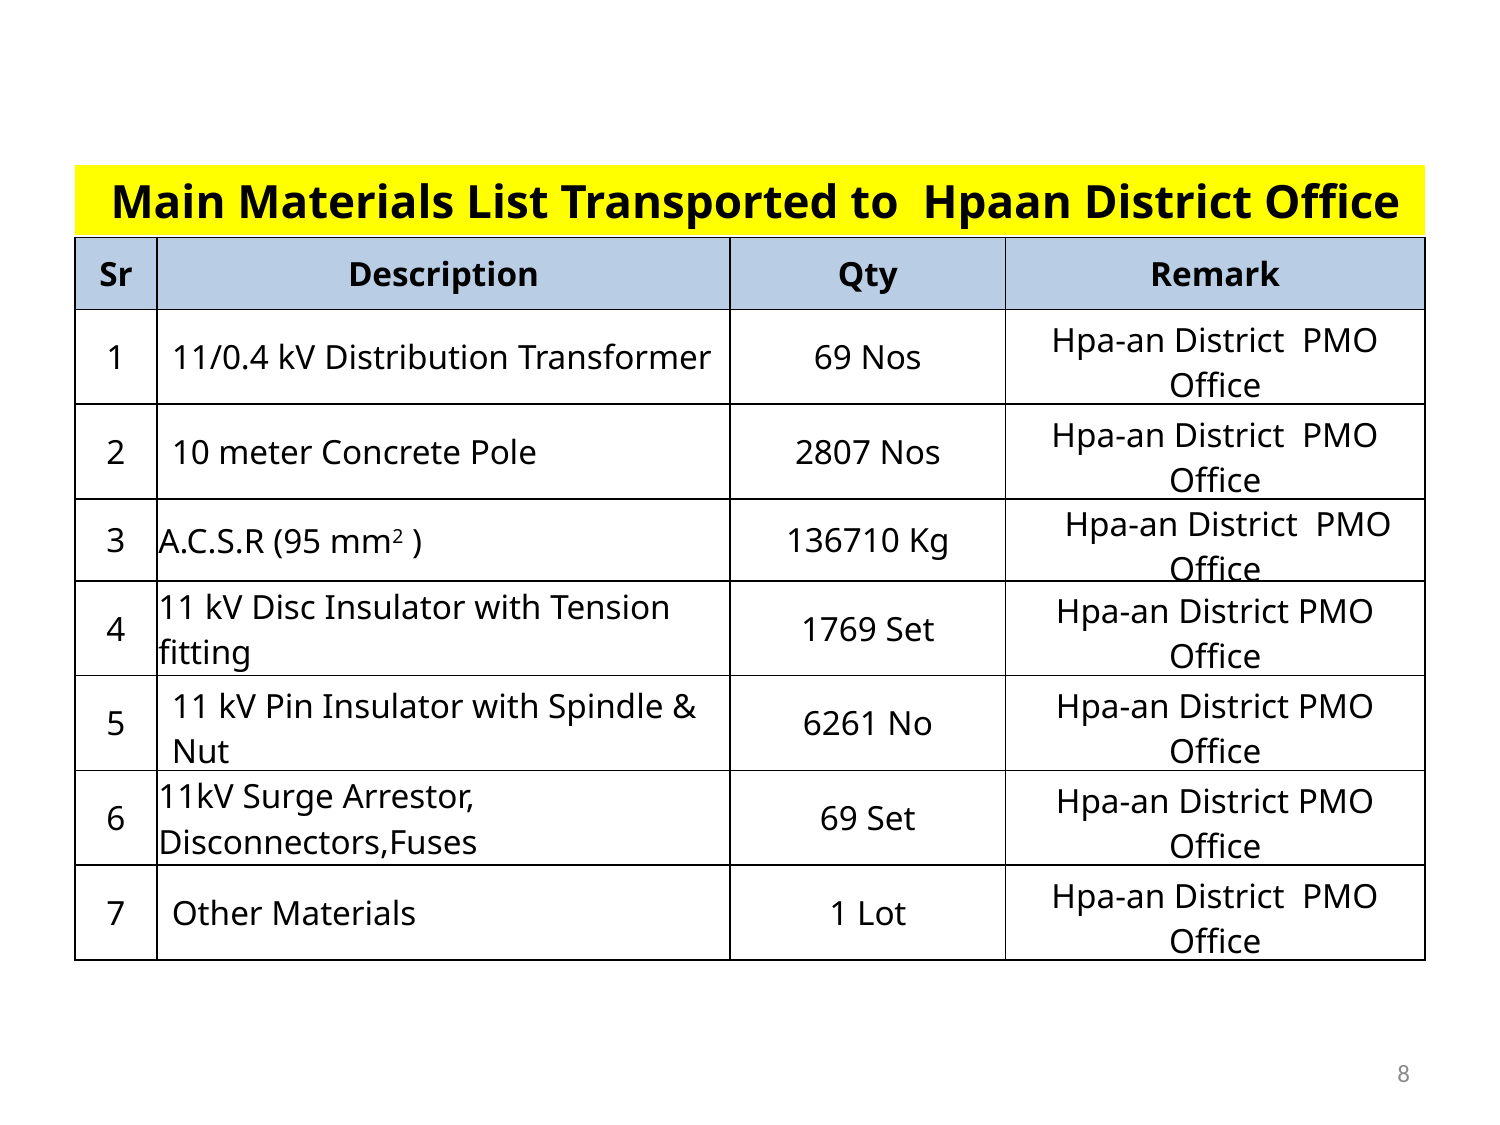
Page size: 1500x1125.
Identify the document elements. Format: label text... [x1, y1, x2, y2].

table_cell Hpa-an District PMO Office [1006, 500, 1424, 580]
table_cell 69 Set [731, 771, 1005, 864]
table_cell 1769 Set [731, 582, 1005, 675]
text_box Main Materials List Transported to Hpaan District Office [74, 165, 1425, 235]
table_cell 2807 Nos [731, 405, 1005, 498]
table_cell Hpa-an District PMO Office [1006, 676, 1424, 770]
table_cell 7 [76, 866, 156, 959]
table_cell 1 Lot [731, 866, 1005, 959]
table_header Qty [731, 238, 1005, 309]
table_cell 6261 No [731, 676, 1005, 770]
table_cell 11 kV Disc Insulator with Tension fitting [158, 582, 729, 675]
table_cell 4 [76, 582, 156, 675]
table_cell Hpa-an District PMO Office [1006, 310, 1424, 403]
table_cell 5 [76, 676, 156, 770]
table_cell 11 kV Pin Insulator with Spindle & Nut [158, 676, 729, 770]
table_cell Hpa-an District PMO Office [1006, 405, 1424, 498]
table_cell 69 Nos [731, 310, 1005, 403]
table_cell 1 [76, 310, 156, 403]
table_cell Other Materials [158, 866, 729, 959]
table_cell 11/0.4 kV Distribution Transformer [158, 310, 729, 403]
table_cell 6 [76, 771, 156, 864]
table_cell 2 [76, 405, 156, 498]
table_cell Hpa-an District PMO Office [1006, 582, 1424, 675]
table_header Description [158, 238, 729, 309]
table_header Sr [76, 238, 156, 309]
table_cell 136710 Kg [731, 500, 1005, 580]
table_cell Hpa-an District PMO Office [1006, 771, 1424, 864]
table_cell 10 meter Concrete Pole [158, 405, 729, 498]
table_header Remark [1006, 238, 1424, 309]
table_cell 11kV Surge Arrestor, Disconnectors,Fuses [158, 771, 729, 864]
slide_number 8 [1074, 1042, 1425, 1103]
table_cell 3 [76, 500, 156, 580]
table_cell A.C.S.R (95 mm2 ) [158, 500, 729, 580]
table_cell Hpa-an District PMO Office [1006, 866, 1424, 959]
